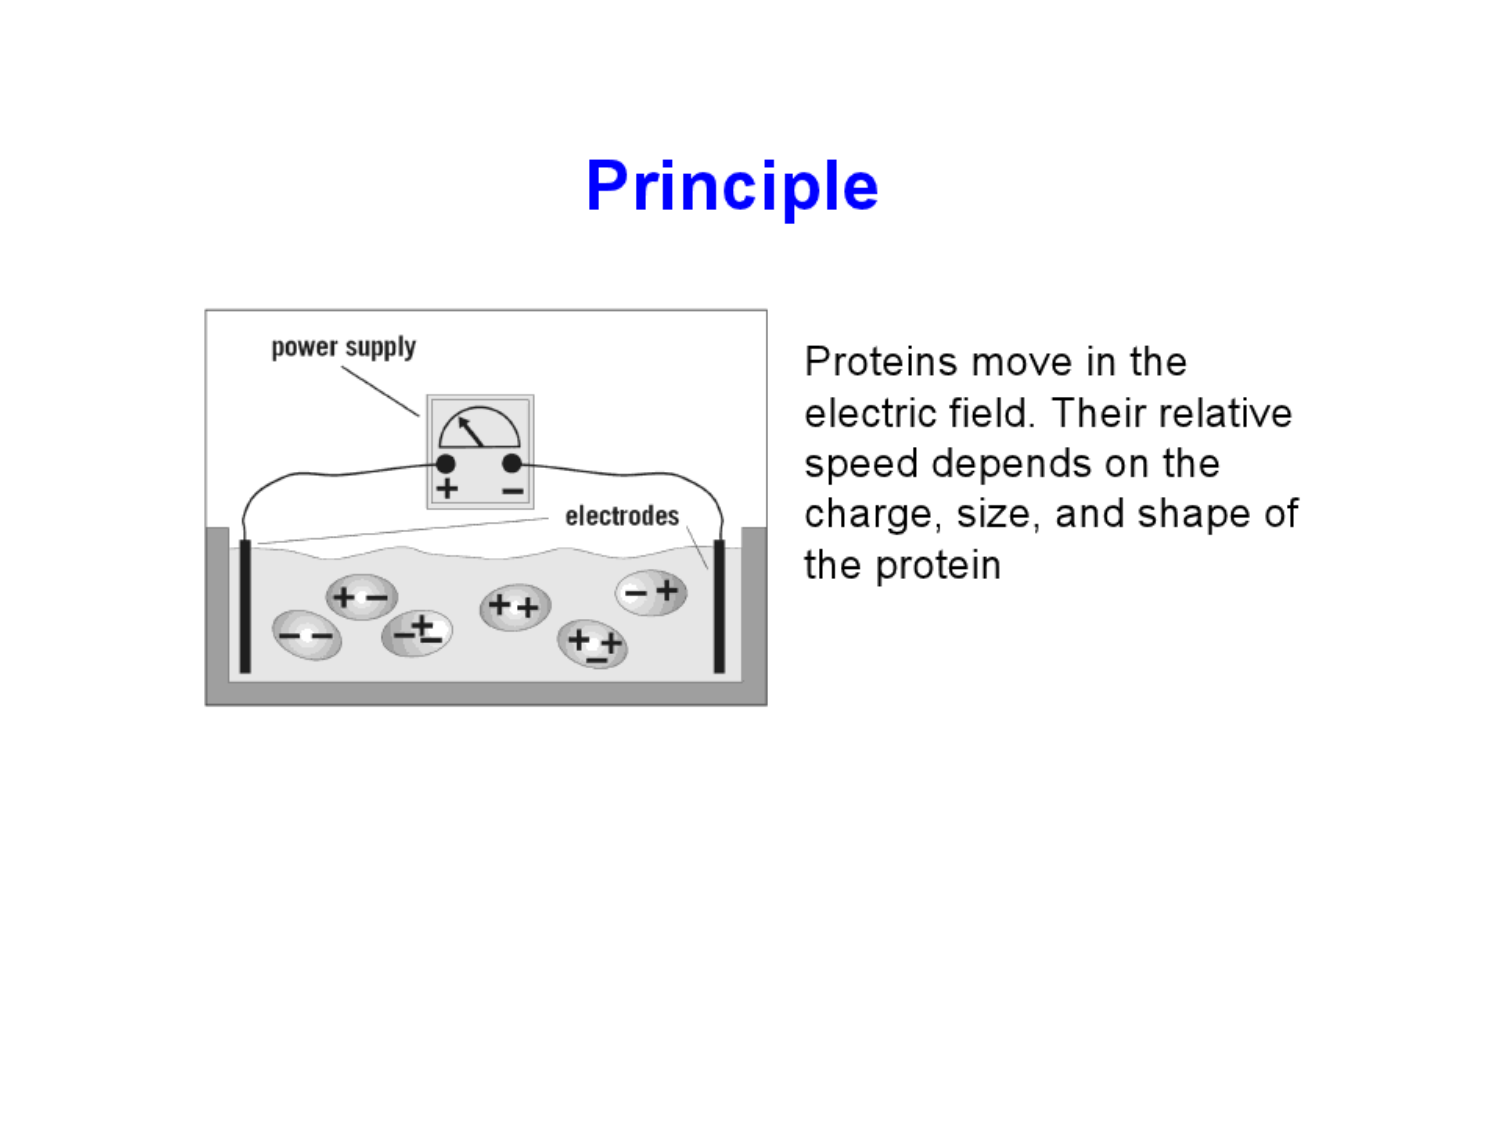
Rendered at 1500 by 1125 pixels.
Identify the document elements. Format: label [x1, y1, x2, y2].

picture [117, 87, 1383, 1037]
